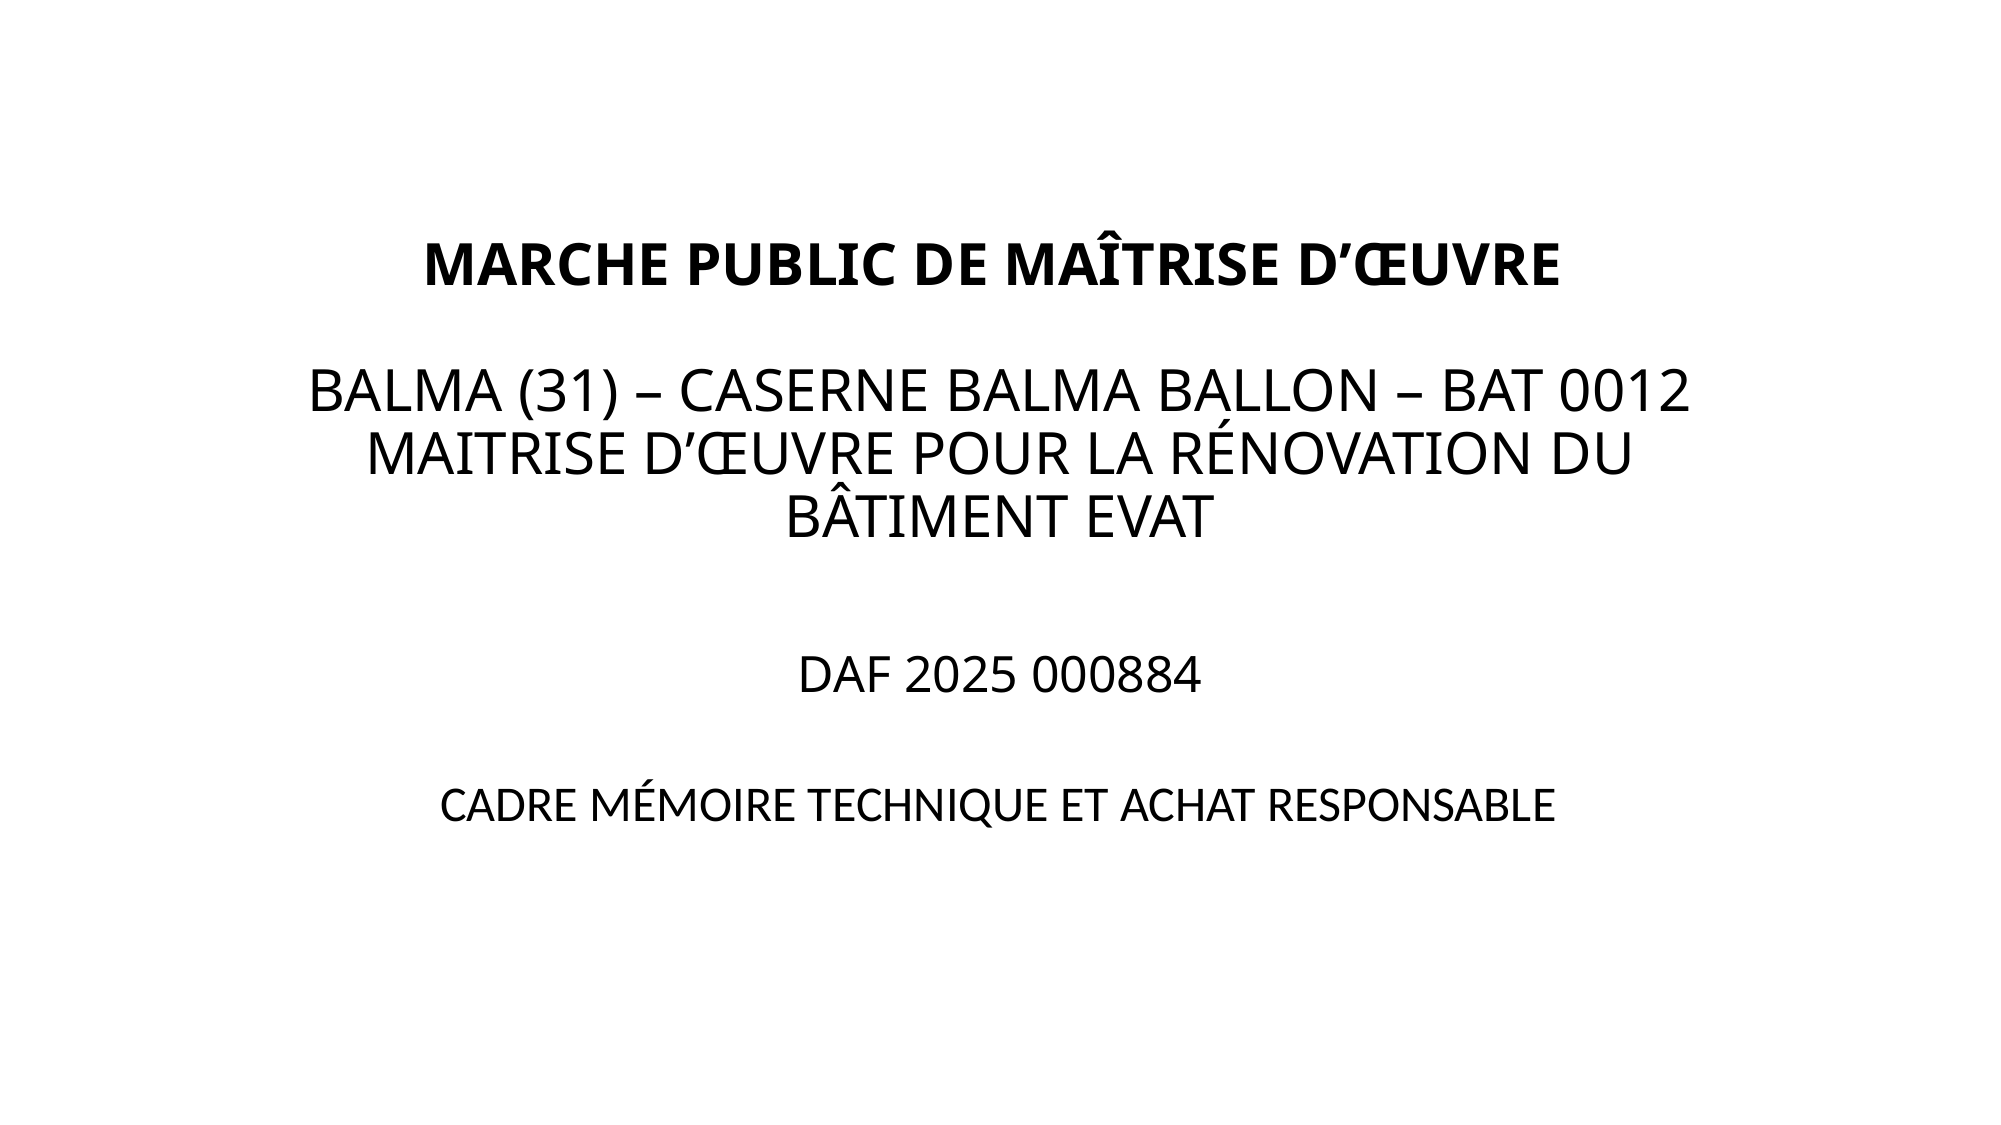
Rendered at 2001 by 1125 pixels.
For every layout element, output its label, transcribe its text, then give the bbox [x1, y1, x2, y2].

subtitle CADRE MÉMOIRE TECHNIQUE ET ACHAT RESPONSABLE [259, 770, 1760, 1043]
title MARCHE PUBLIC DE MAÎTRISE D’ŒUVRE BALMA (31) – CASERNE BALMA BALLON – BAT 0012 MAITRISE D’ŒUVRE POUR LA RÉNOVATION DU BÂTIMENT EVAT DAF 2025 000884 [249, 144, 1750, 711]
